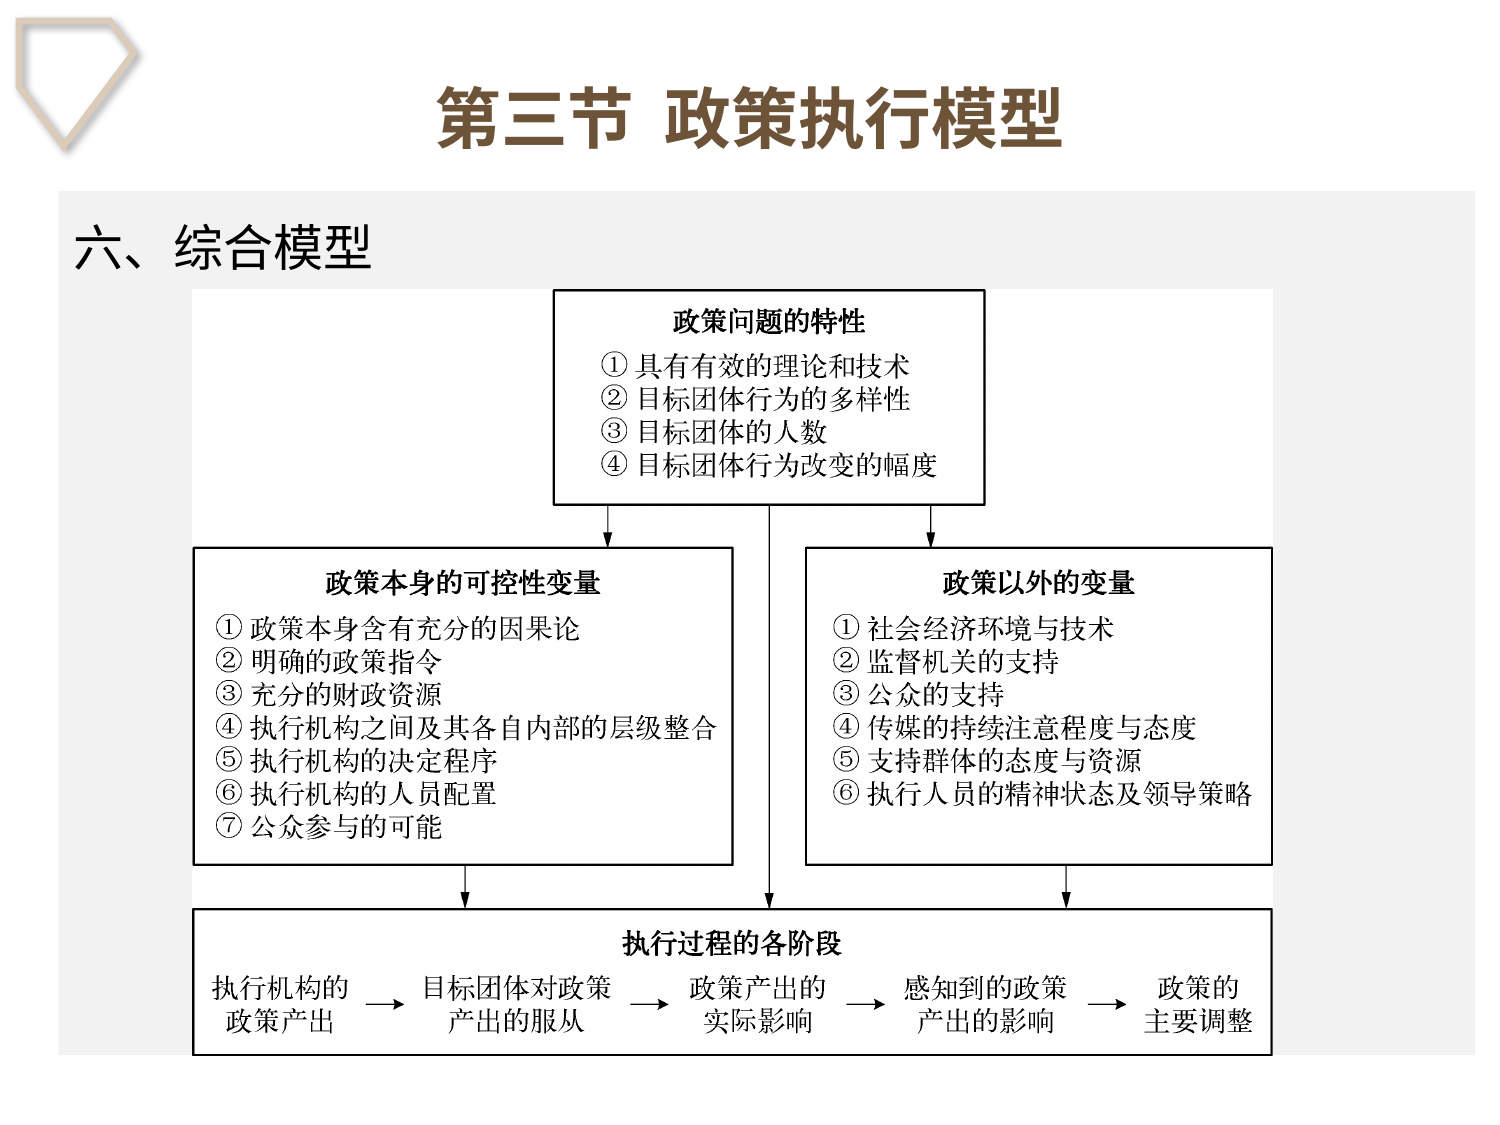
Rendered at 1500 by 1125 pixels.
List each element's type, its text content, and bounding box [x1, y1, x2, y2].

picture [192, 289, 1273, 1056]
title 第三节 政策执行模型 [75, 45, 1425, 191]
list 六、综合模型 [58, 191, 1475, 1056]
